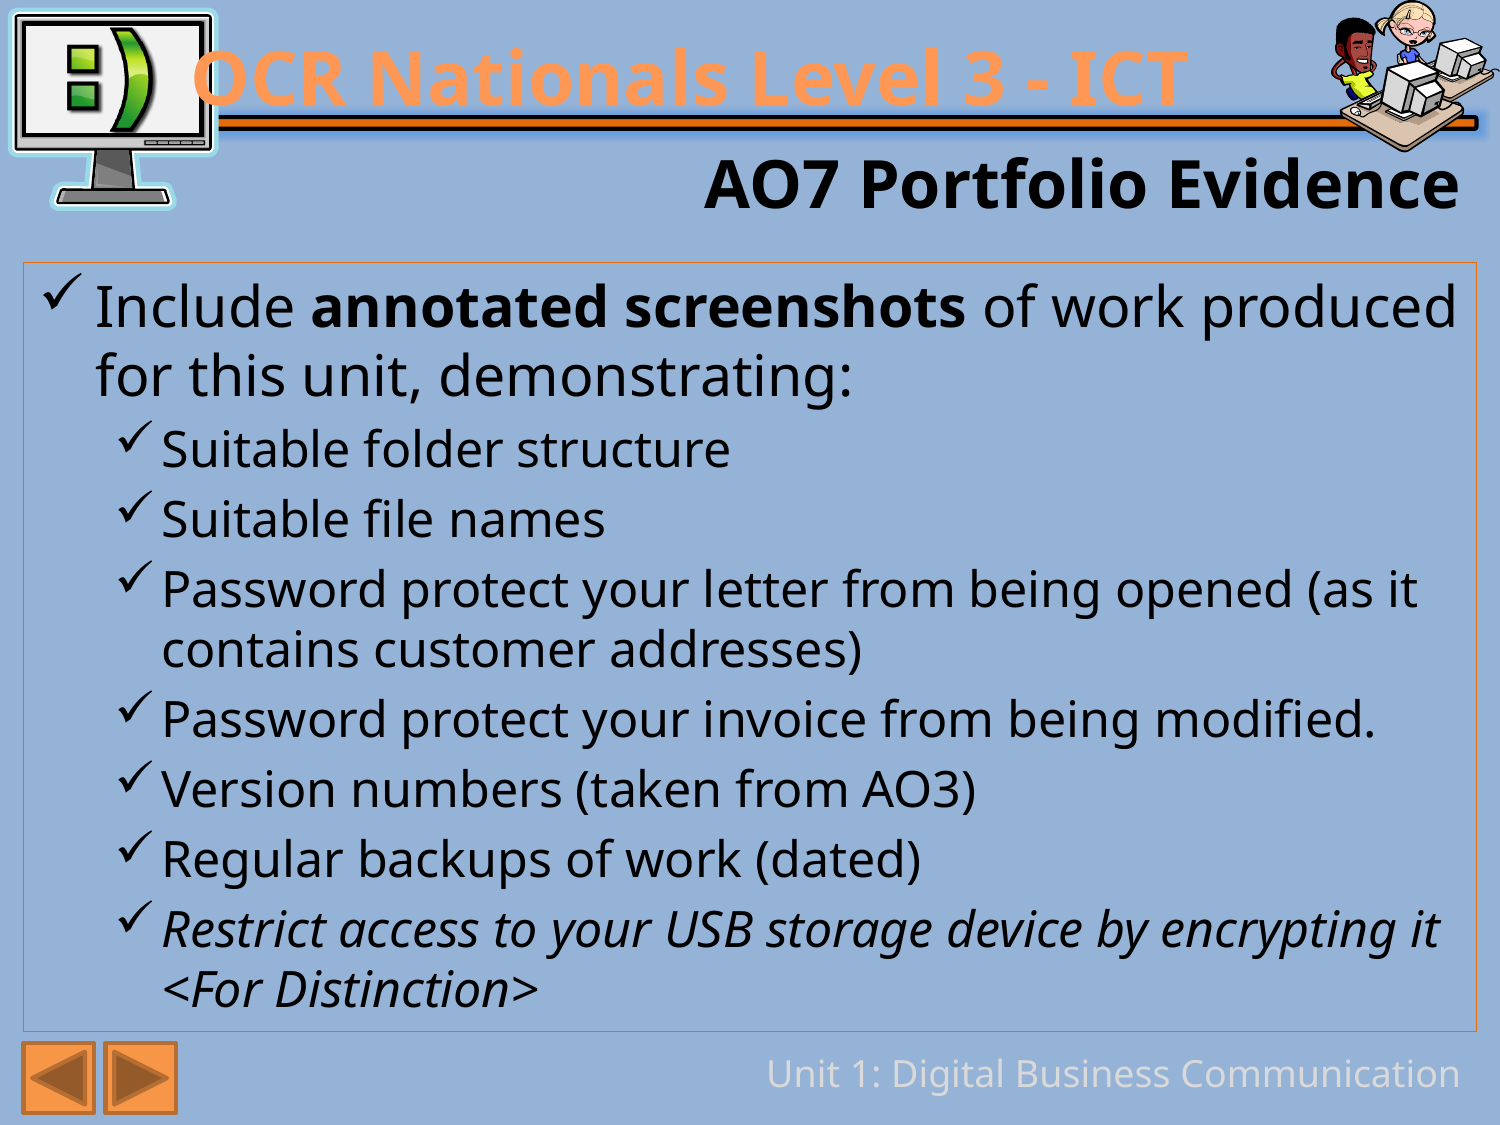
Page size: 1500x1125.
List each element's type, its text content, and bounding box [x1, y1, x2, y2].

list Include annotated screenshots of work produced for this unit, demonstrating: Suitable folder structure Suitable file names Password protect your letter from being opened (as it contains customer addresses) Password protect your invoice from being modified. Version numbers (taken from AO3) Regular backups of work (dated) Restrict access to your USB storage device by encrypting it <For Distinction> [23, 262, 1477, 1032]
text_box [1321, 0, 1500, 153]
picture [48, 21, 172, 139]
title AO7 Portfolio Evidence [187, 117, 1477, 247]
